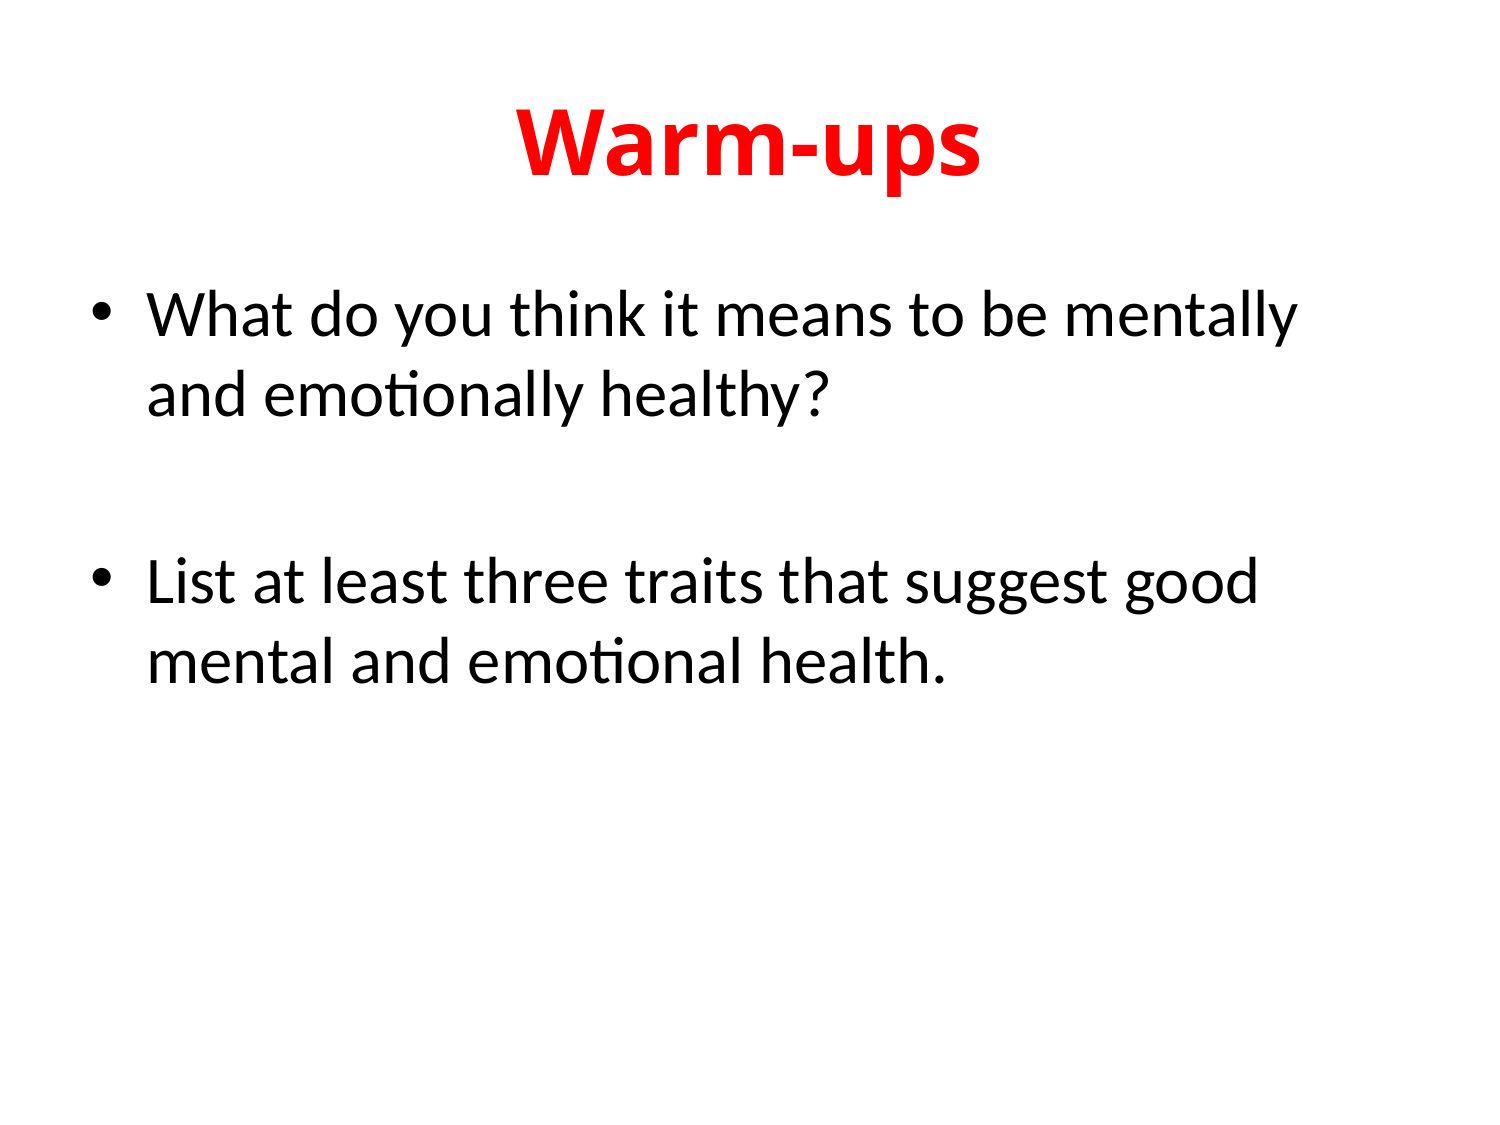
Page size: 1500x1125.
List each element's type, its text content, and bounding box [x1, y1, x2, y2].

list What do you think it means to be mentally and emotionally healthy? List at least three traits that suggest good mental and emotional health. [75, 262, 1425, 1005]
title Warm-ups [75, 45, 1425, 233]
